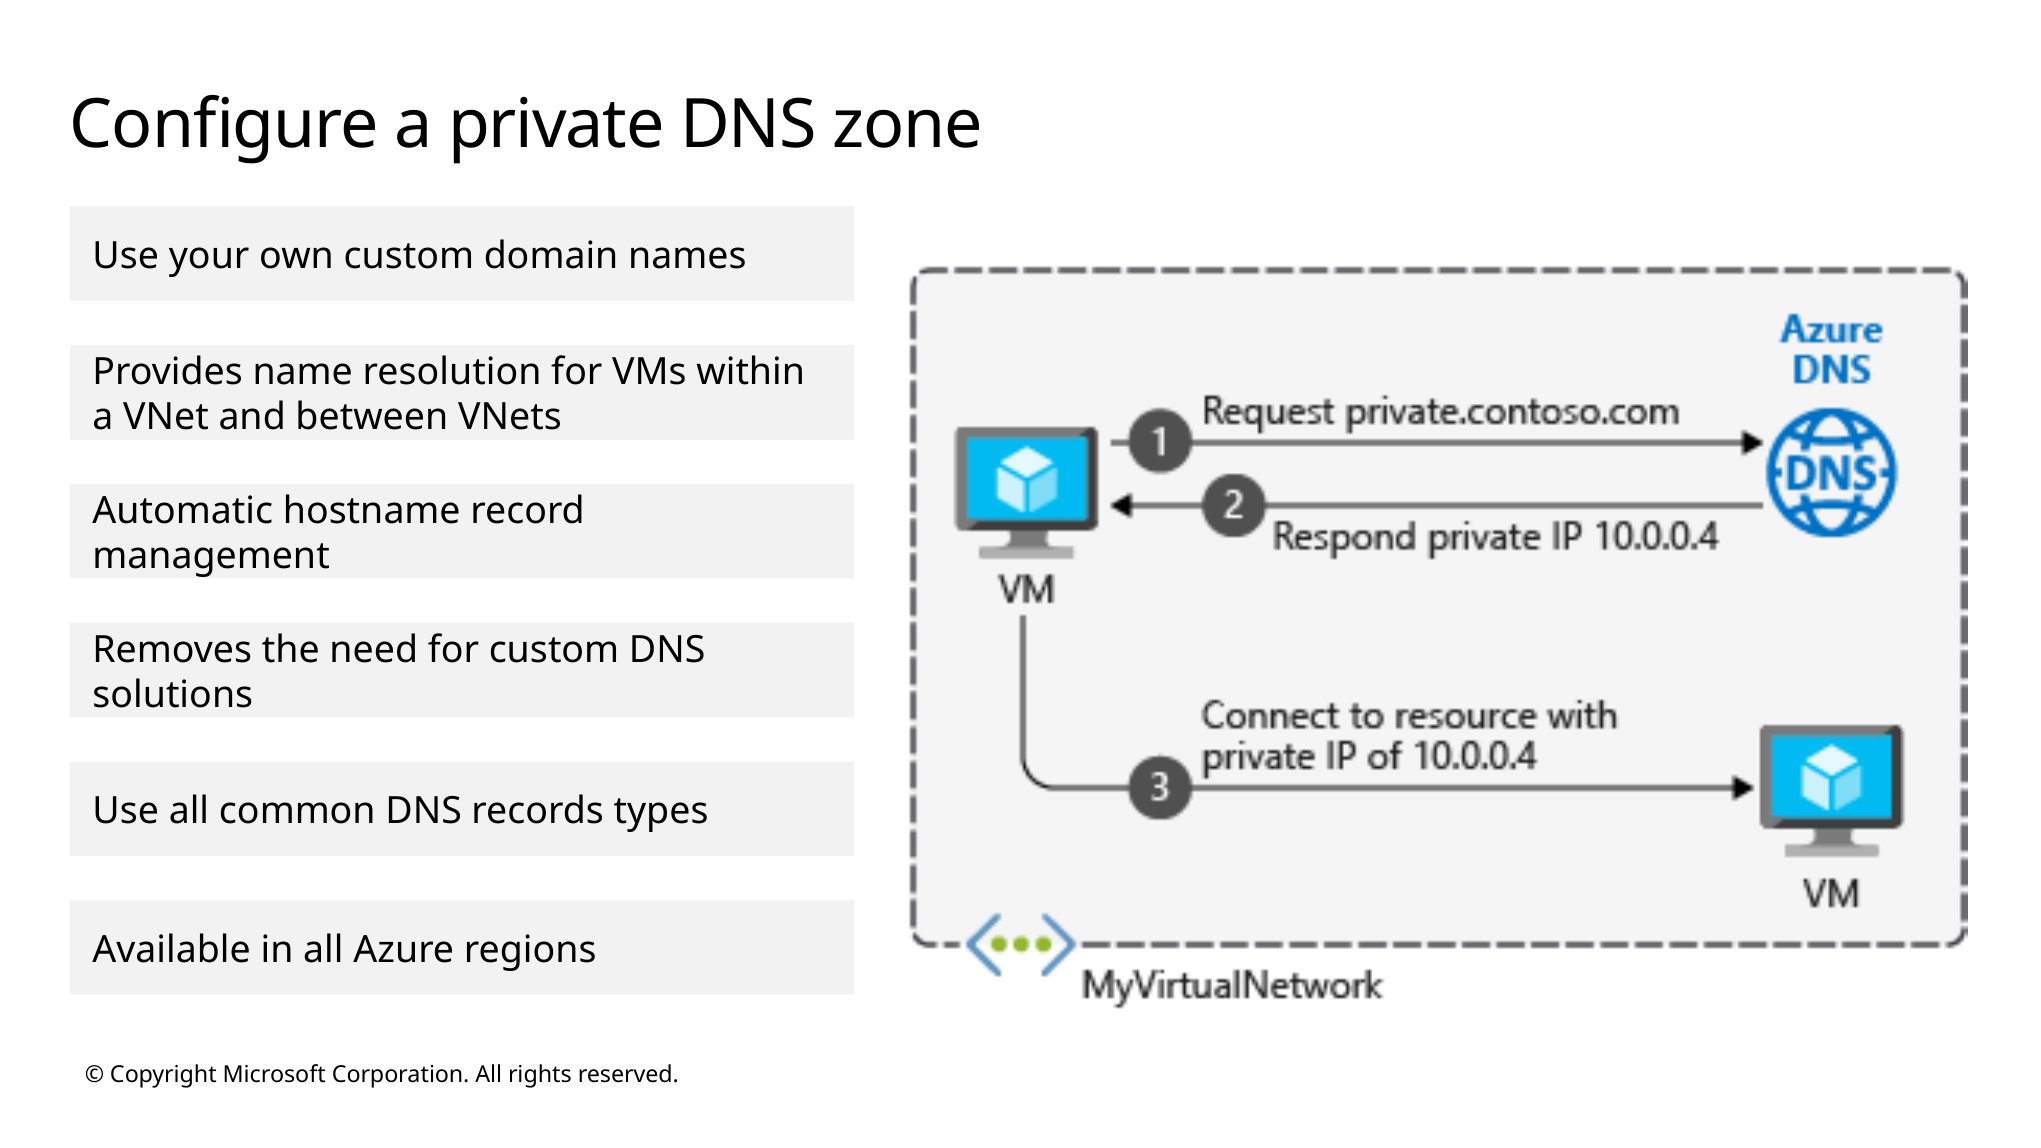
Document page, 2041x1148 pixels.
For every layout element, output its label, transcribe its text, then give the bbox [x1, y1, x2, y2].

text_box Provides name resolution for VMs within a VNet and between VNets [69, 345, 855, 440]
picture [907, 265, 1968, 1018]
text_box Use your own custom domain names [69, 206, 855, 301]
text_box Automatic hostname record management [69, 483, 855, 579]
text_box Removes the need for custom DNS solutions [69, 622, 855, 718]
text_box Use all common DNS records types [69, 761, 855, 856]
text_box Available in all Azure regions [69, 900, 855, 995]
title Configure a private DNS zone [70, 73, 1968, 188]
